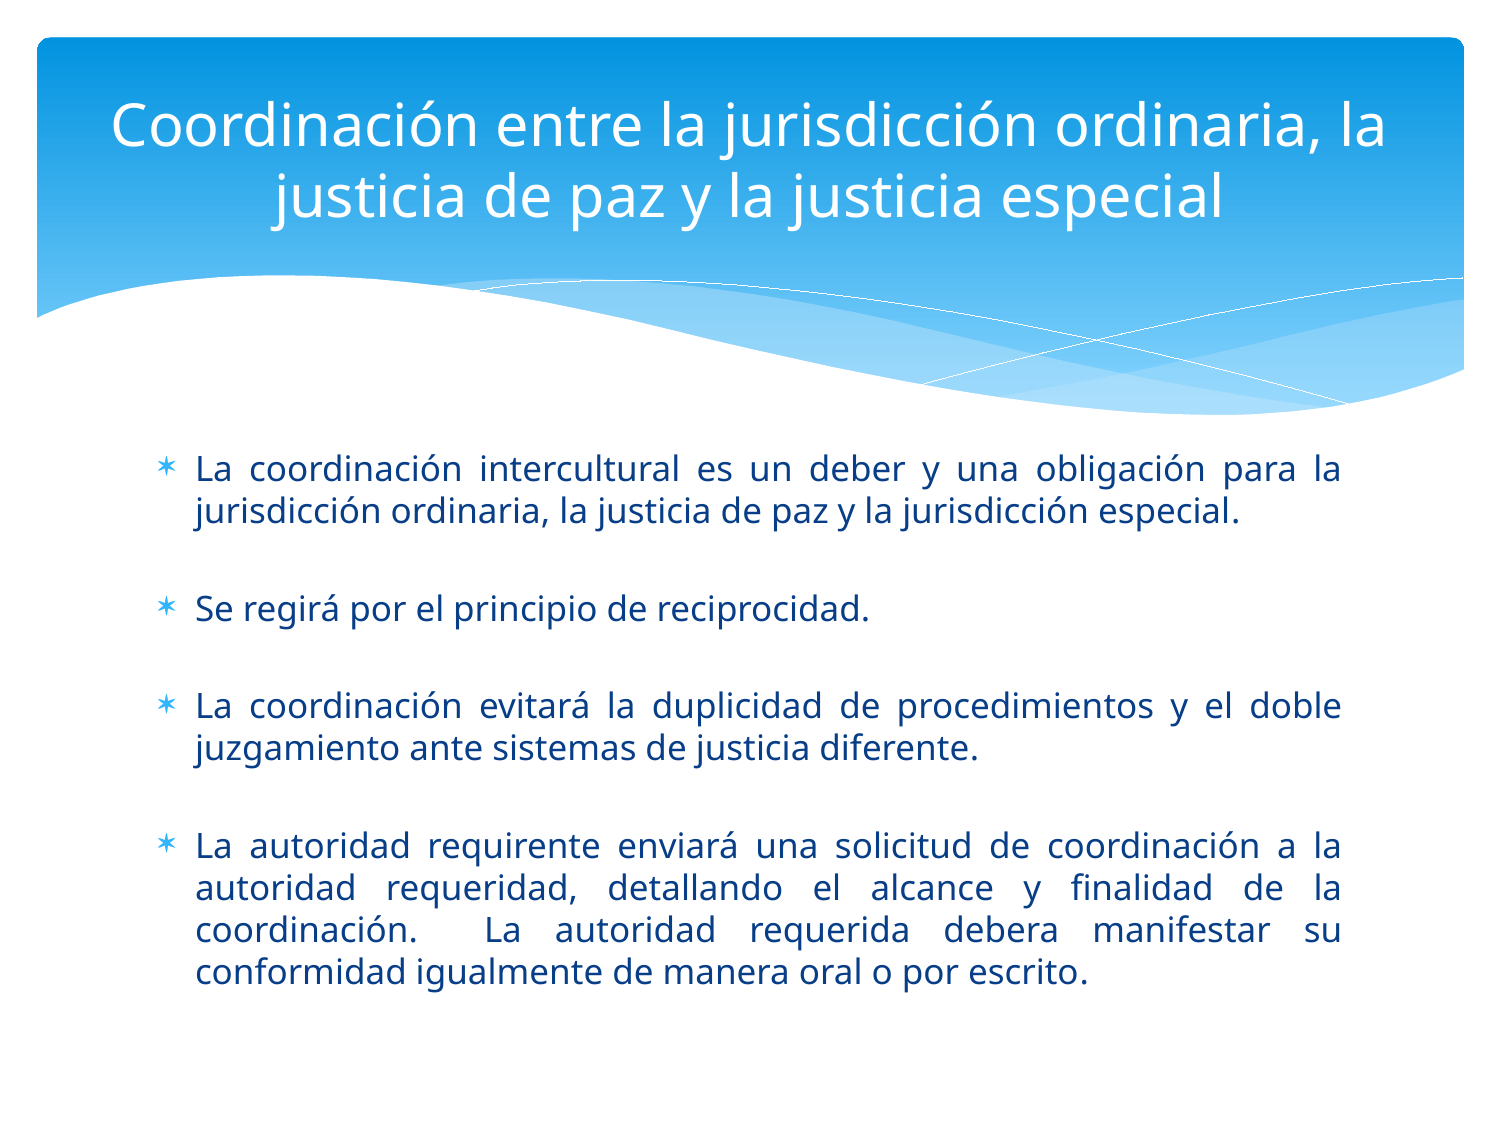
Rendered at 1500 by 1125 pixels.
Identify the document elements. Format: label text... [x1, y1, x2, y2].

title Coordinación entre la jurisdicción ordinaria, la justicia de paz y la justicia especial [75, 55, 1425, 261]
list La coordinación intercultural es un deber y una obligación para la jurisdicción ordinaria, la justicia de paz y la jurisdicción especial. Se regirá por el principio de reciprocidad. La coordinación evitará la duplicidad de procedimientos y el doble juzgamiento ante sistemas de justicia diferente. La autoridad requirente enviará una solicitud de coordinación a la autoridad requeridad, detallando el alcance y finalidad de la coordinación. La autoridad requerida debera manifestar su conformidad igualmente de manera oral o por escrito. [143, 438, 1359, 1005]
